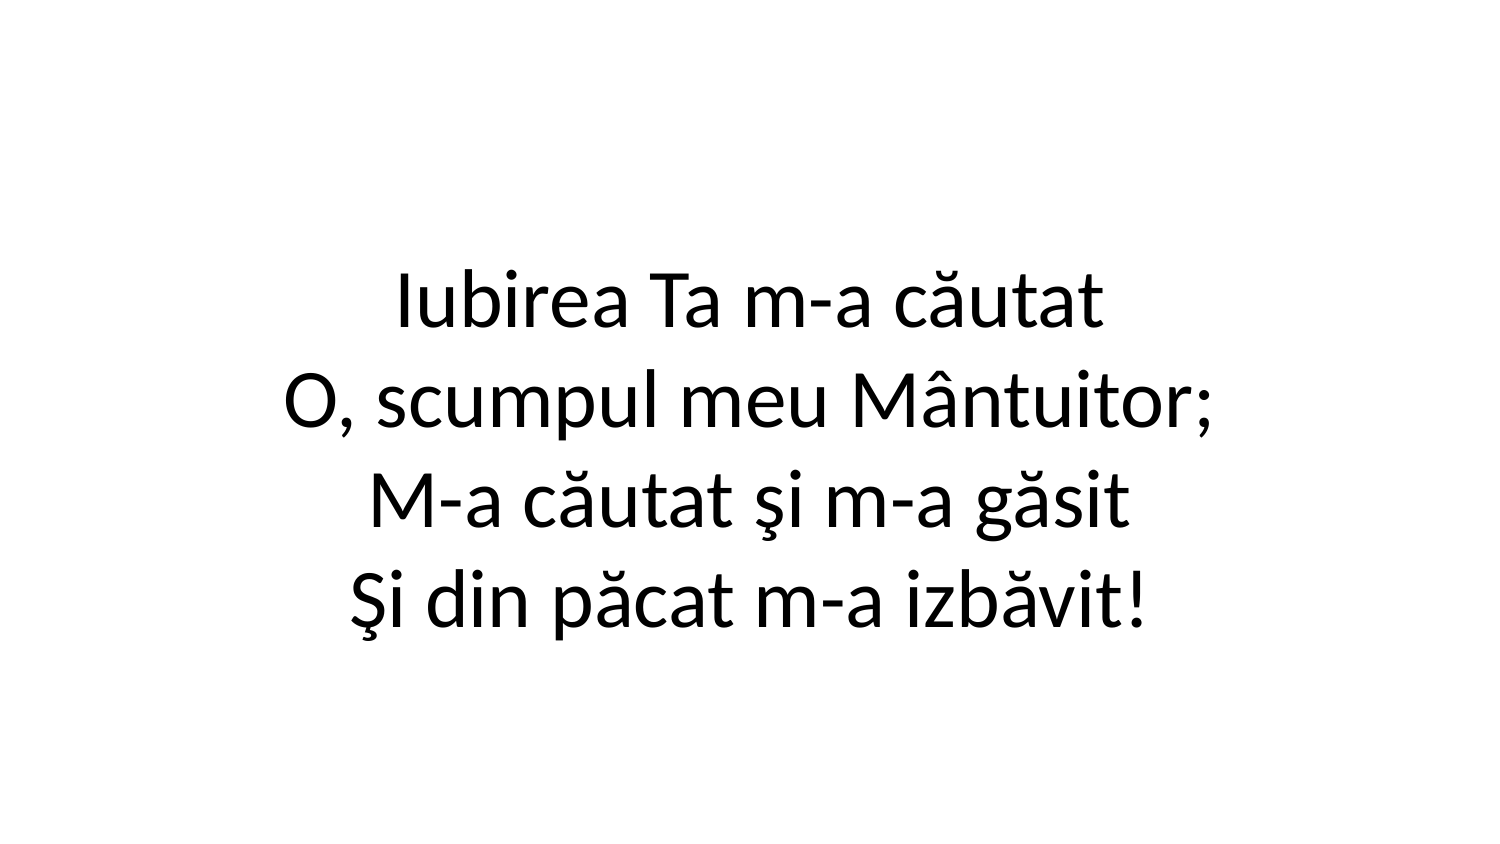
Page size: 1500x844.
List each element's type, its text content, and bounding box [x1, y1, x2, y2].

text_box Iubirea Ta m-a căutat O, scumpul meu Mântuitor; M-a căutat şi m-a găsit Şi din păcat m-a izbăvit! [268, 192, 1232, 652]
